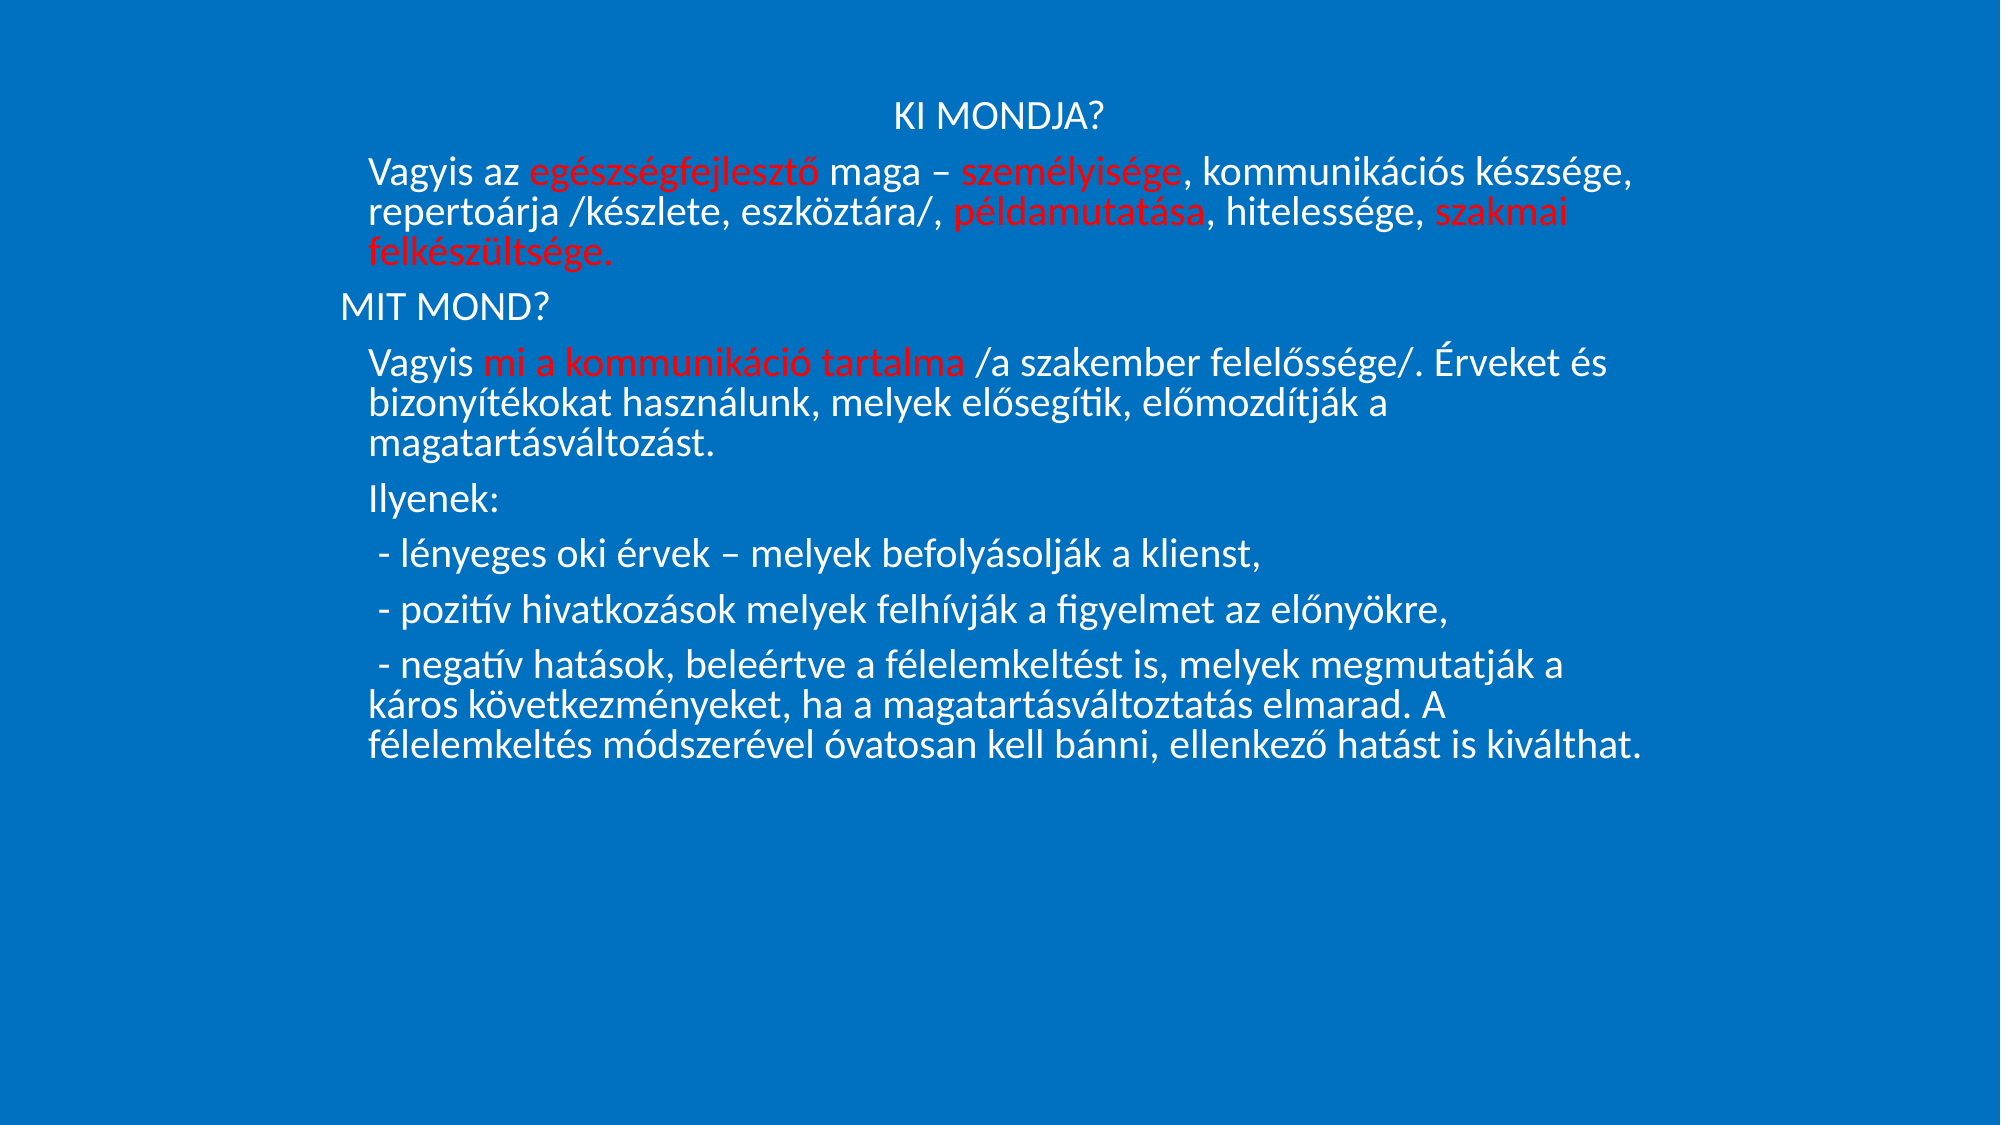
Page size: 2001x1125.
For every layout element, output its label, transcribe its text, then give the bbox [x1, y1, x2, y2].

list KI MONDJA? Vagyis az egészségfejlesztő maga – személyisége, kommunikációs készsége, repertoárja /készlete, eszköztára/, példamutatása, hitelessége, szakmai felkészültsége. MIT MOND? Vagyis mi a kommunikáció tartalma /a szakember felelőssége/. Érveket és bizonyítékokat használunk, melyek elősegítik, előmozdítják a magatartásváltozást. Ilyenek: - lényeges oki érvek – melyek befolyásolják a klienst, - pozitív hivatkozások melyek felhívják a figyelmet az előnyökre, - negatív hatások, beleértve a félelemkeltést is, melyek megmutatják a káros következményeket, ha a magatartásváltoztatás elmarad. A félelemkeltés módszerével óvatosan kell bánni, ellenkező hatást is kiválthat. [324, 90, 1675, 1005]
